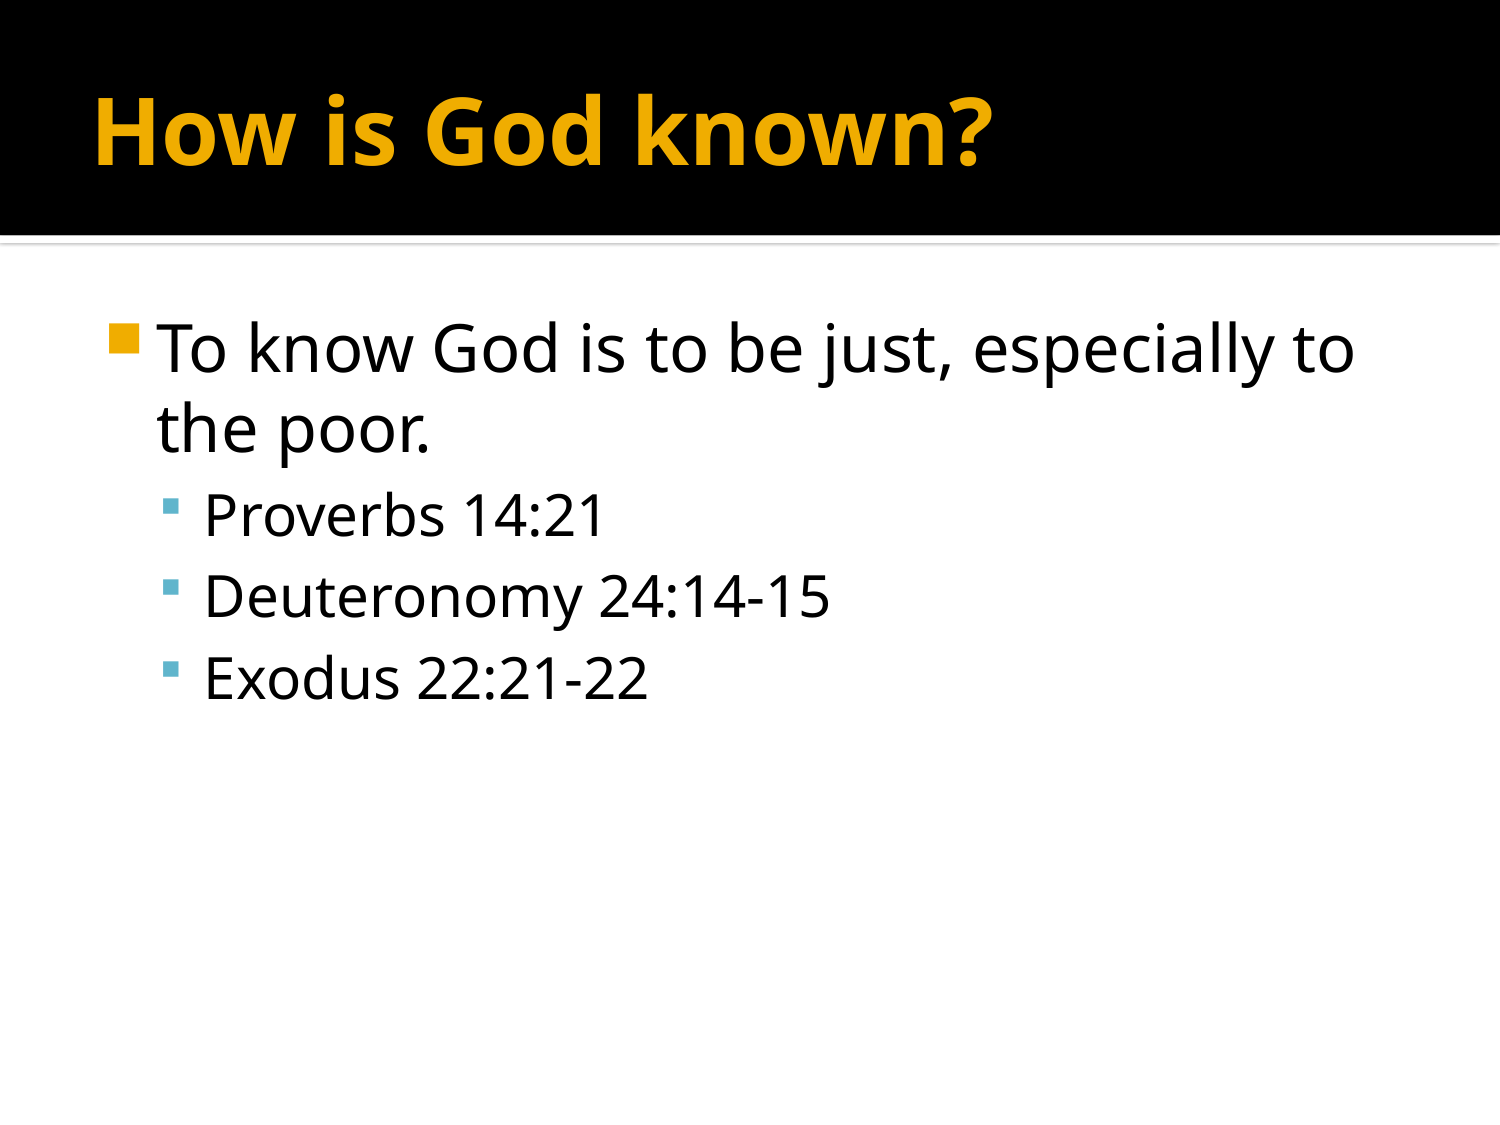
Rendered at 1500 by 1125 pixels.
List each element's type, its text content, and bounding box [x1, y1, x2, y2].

list To know God is to be just, especially to the poor. Proverbs 14:21 Deuteronomy 24:14-15 Exodus 22:21-22 [75, 291, 1425, 1050]
title How is God known? [75, 25, 1425, 231]
